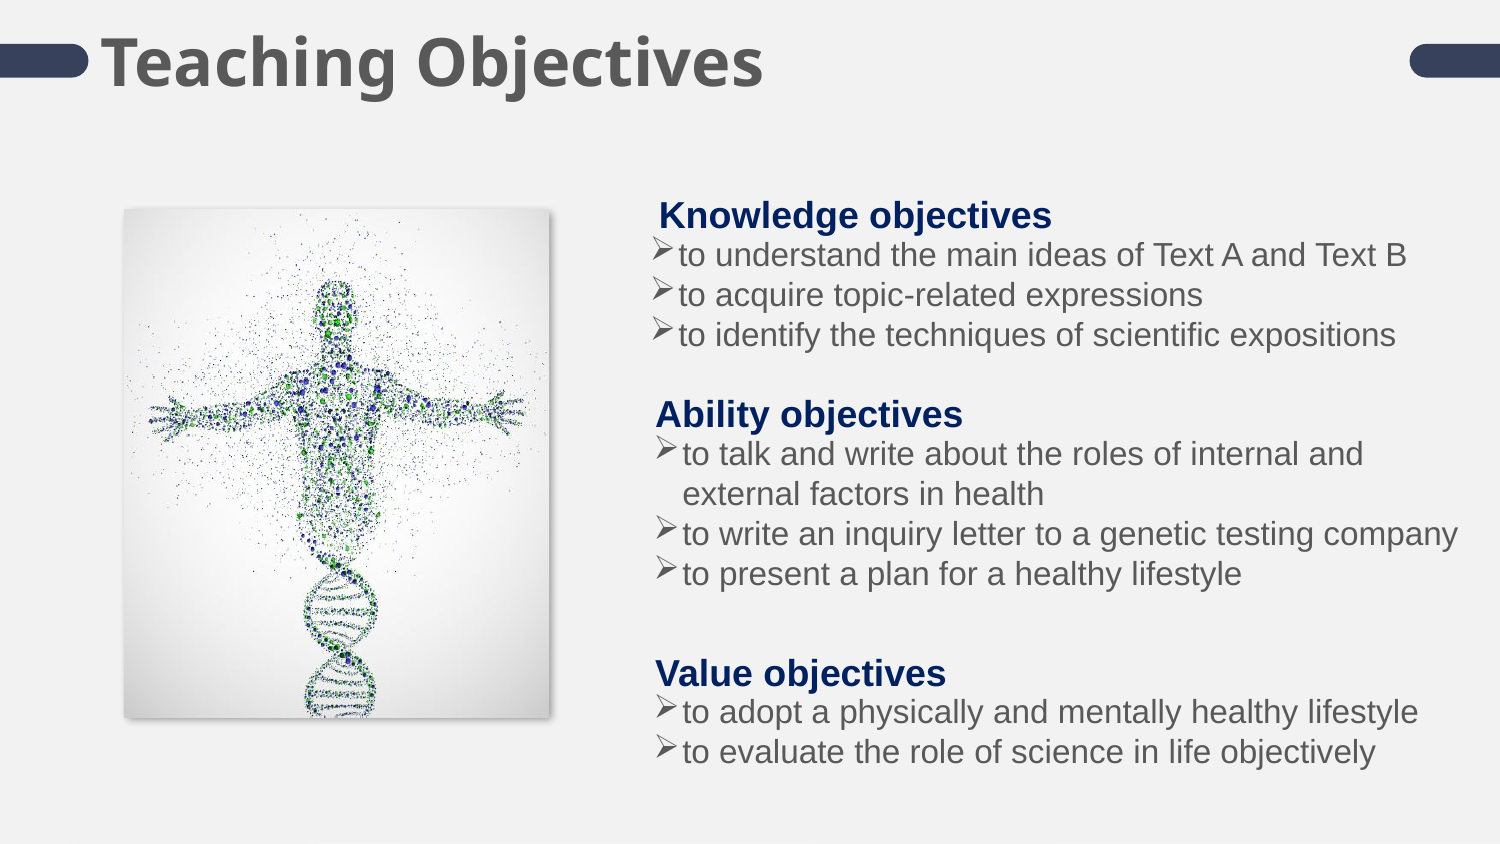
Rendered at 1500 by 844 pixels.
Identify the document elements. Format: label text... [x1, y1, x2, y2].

text_box [0, 41, 91, 80]
text_box Ability objectives [645, 384, 974, 427]
text_box to adopt a physically and mentally healthy lifestyle to evaluate the role of science in life objectively [643, 685, 1448, 776]
text_box Value objectives [645, 643, 958, 685]
text_box [1407, 41, 1500, 80]
text_box [122, 207, 551, 719]
text_box to talk and write about the roles of internal and external factors in health to write an inquiry letter to a genetic testing company to present a plan for a healthy lifestyle [643, 427, 1480, 625]
text_box to understand the main ideas of Text A and Text B to acquire topic-related expressions to identify the techniques of scientific expositions [639, 227, 1424, 358]
text_box Teaching Objectives [100, 28, 857, 91]
text_box Knowledge objectives [648, 185, 1064, 227]
